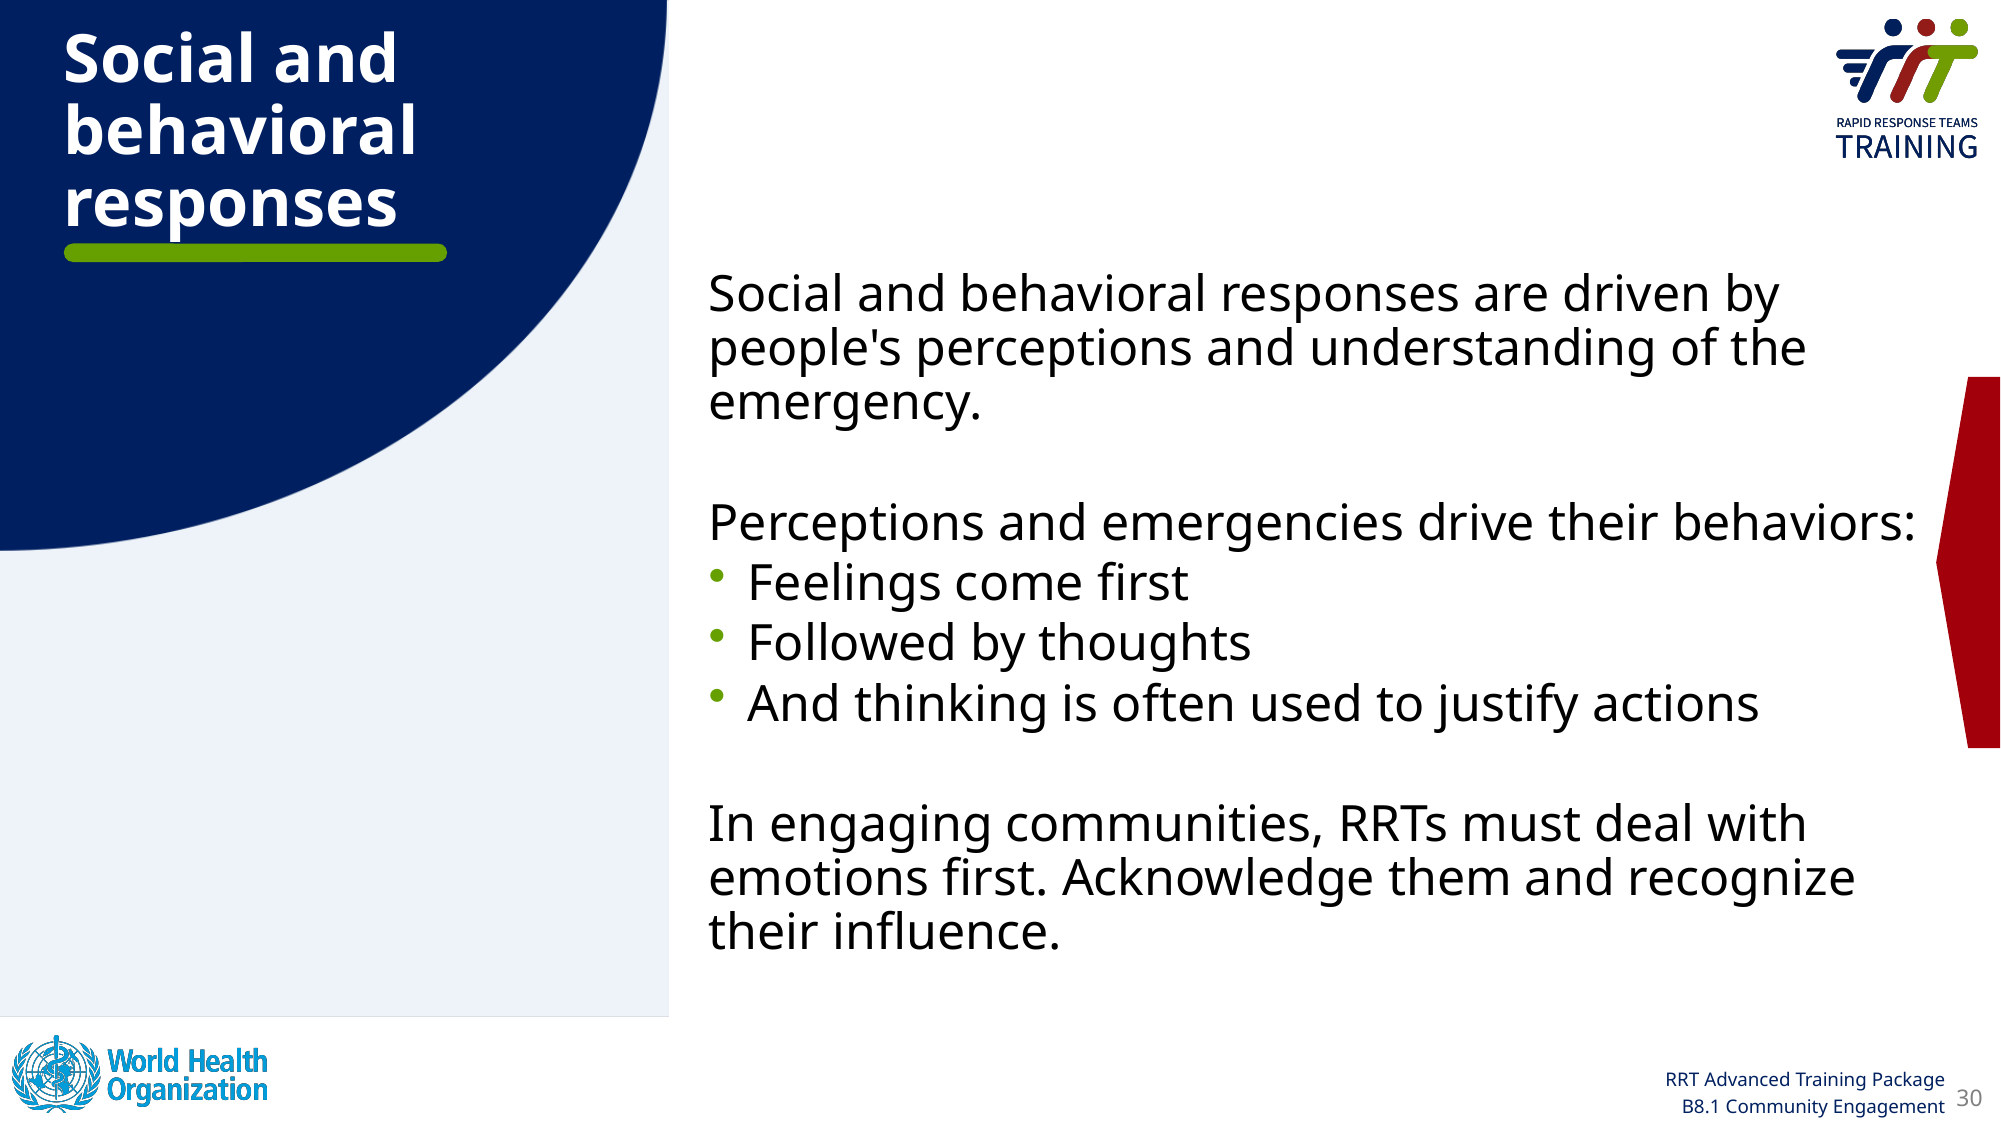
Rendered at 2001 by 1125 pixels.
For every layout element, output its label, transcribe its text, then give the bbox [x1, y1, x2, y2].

picture [1835, 19, 1978, 167]
picture [40, 1062, 47, 1070]
picture [22, 1062, 26, 1077]
picture [71, 1053, 90, 1091]
picture [34, 1054, 43, 1078]
text_box [63, 243, 448, 263]
picture [0, 0, 669, 1018]
picture [50, 1108, 62, 1113]
text_box Social and behavioral responses [63, 103, 600, 242]
picture [46, 1056, 54, 1062]
picture [24, 1054, 36, 1087]
list Social and behavioral responses are driven by people's perceptions and understanding of the emergency. Perceptions and emergencies drive their behaviors: Feelings come first Followed by thoughts And thinking is often used to justify actions In engaging communities, RRTs must deal with emotions first. Acknowledge them and recognize their influence. [700, 260, 1937, 865]
picture [12, 1035, 54, 1068]
picture [36, 1088, 78, 1105]
picture [12, 1083, 48, 1113]
picture [59, 1035, 267, 1113]
picture [30, 1083, 37, 1091]
